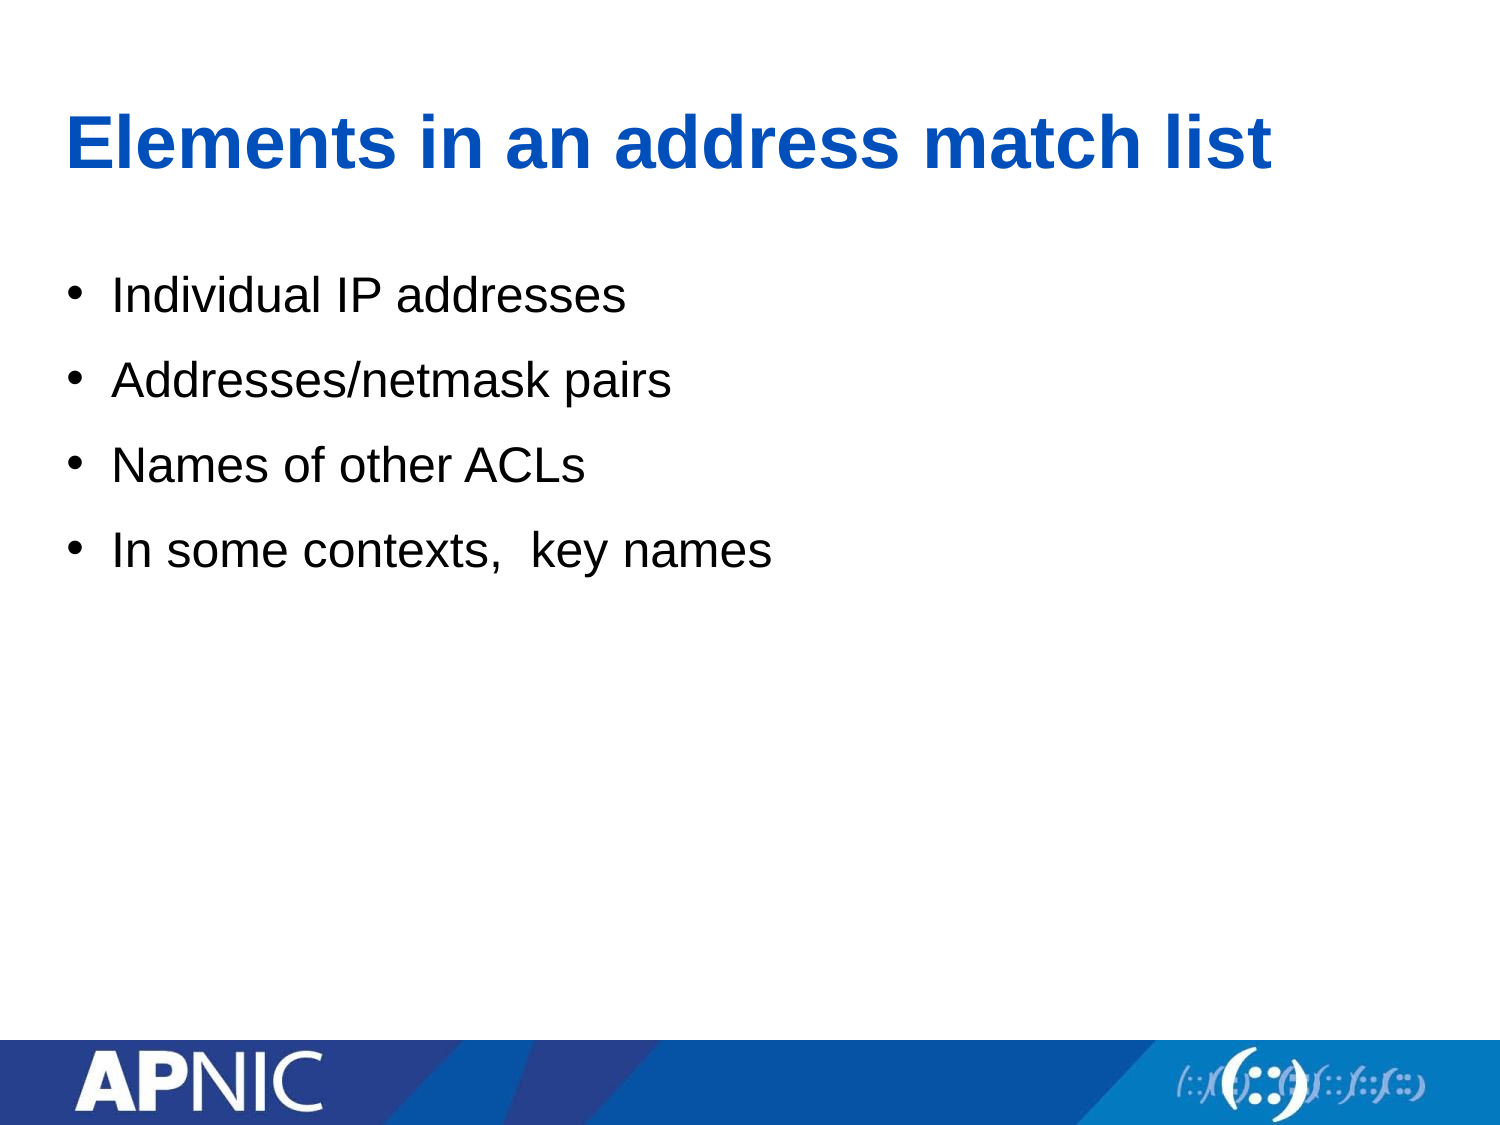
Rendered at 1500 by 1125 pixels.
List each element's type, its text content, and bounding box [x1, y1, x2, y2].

picture [0, 1040, 1500, 1125]
list Individual IP addresses Addresses/netmask pairs Names of other ACLs In some contexts, key names [66, 262, 1437, 1012]
title Elements in an address match list [64, 45, 1436, 233]
